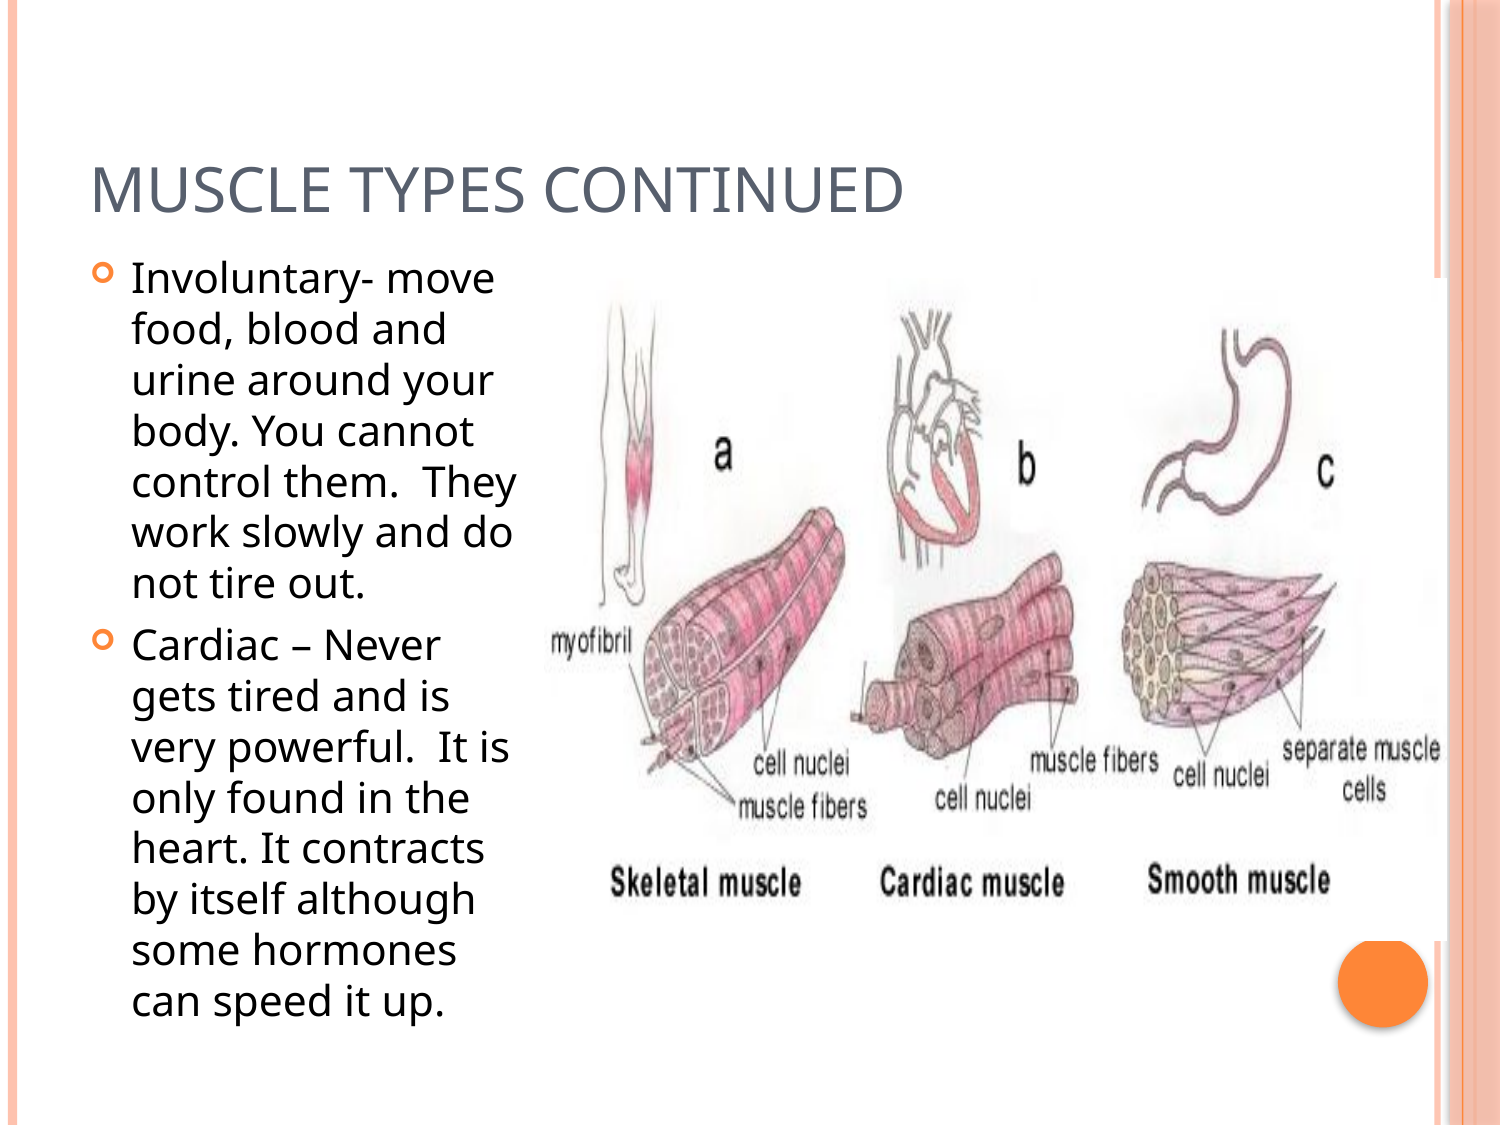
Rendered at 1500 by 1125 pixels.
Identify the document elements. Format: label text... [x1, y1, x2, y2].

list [543, 278, 1448, 941]
title Muscle types continued [75, 45, 1300, 233]
list Involuntary- move food, blood and urine around your body. You cannot control them. They work slowly and do not tire out. Cardiac – Never gets tired and is very powerful. It is only found in the heart. It contracts by itself although some hormones can speed it up. [75, 243, 538, 1071]
